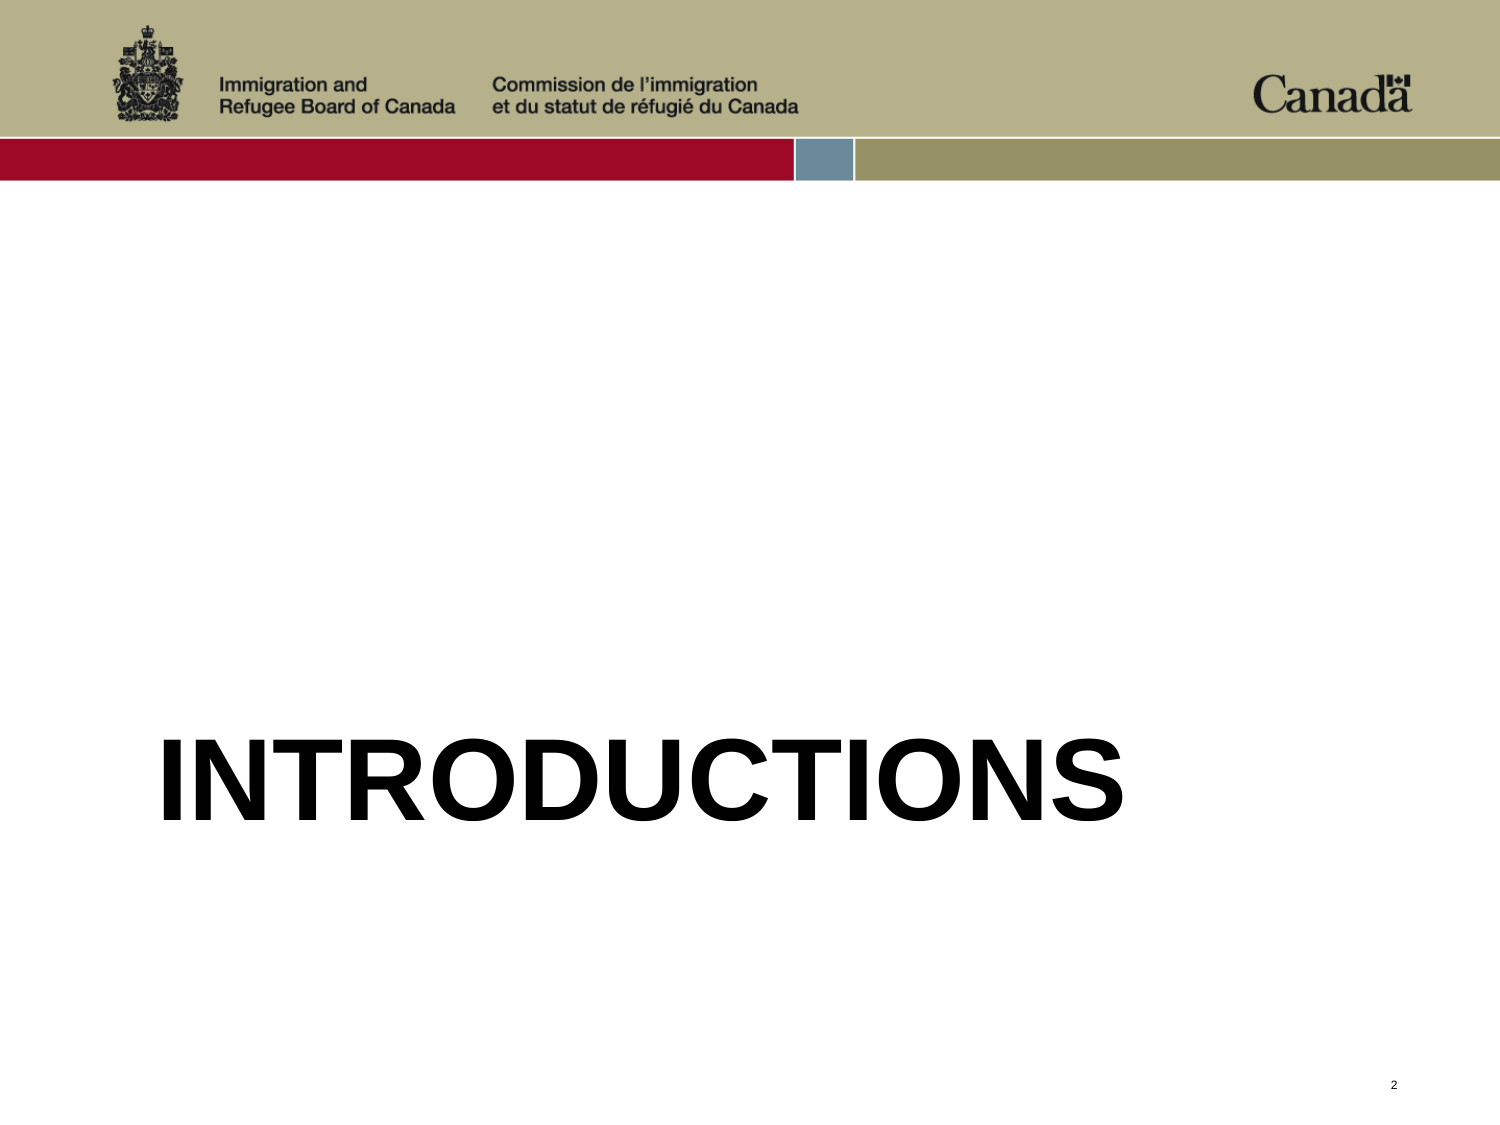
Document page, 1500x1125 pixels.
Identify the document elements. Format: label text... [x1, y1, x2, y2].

slide_number 2 [1100, 1025, 1413, 1100]
picture [0, 0, 1500, 1125]
title Introductions Introductions [118, 722, 1394, 1025]
